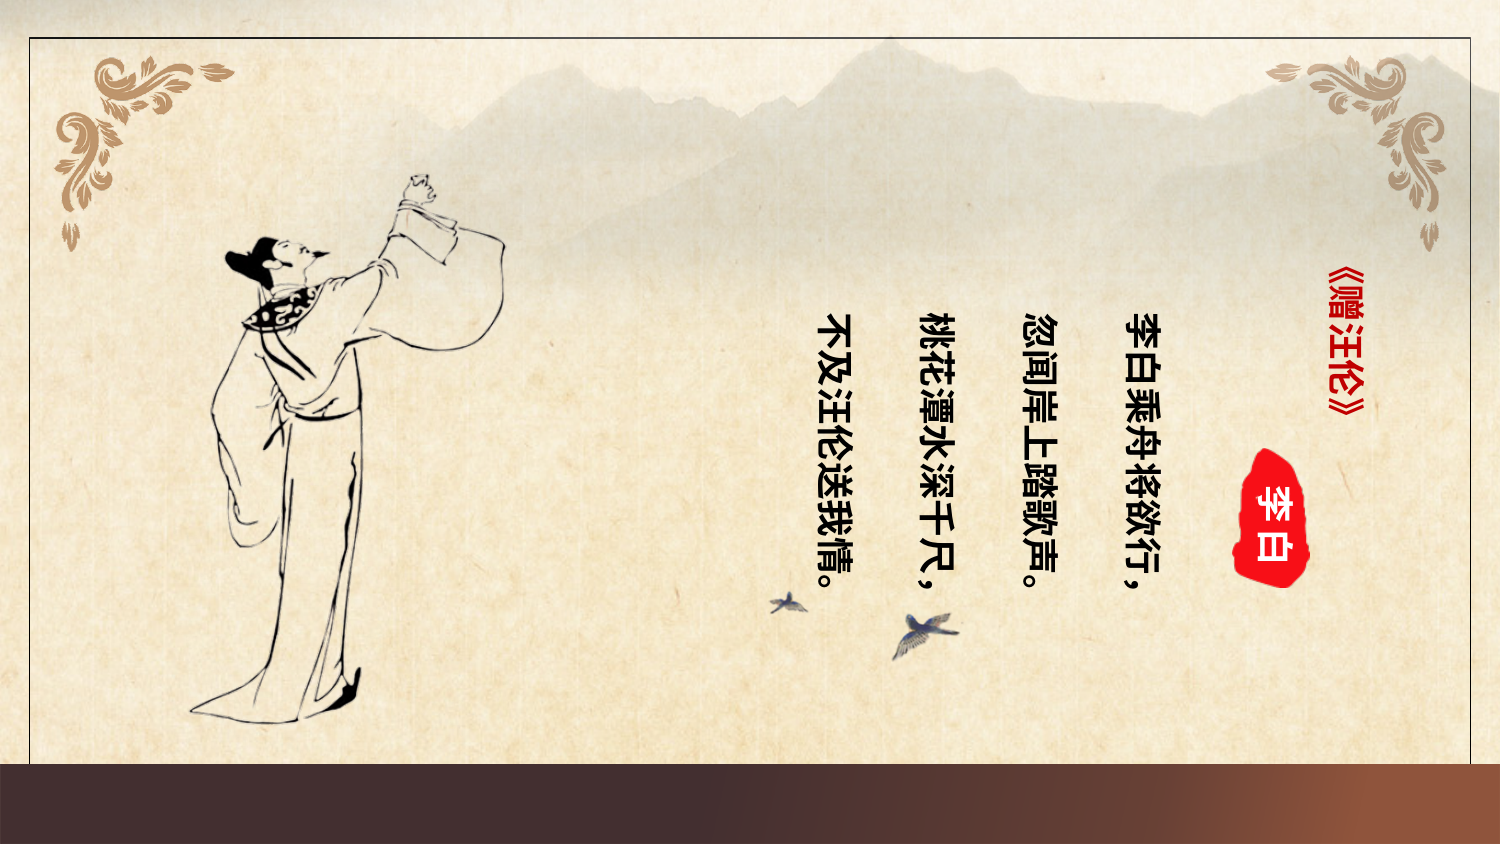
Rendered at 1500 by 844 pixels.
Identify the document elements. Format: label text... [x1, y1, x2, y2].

text_box 忽闻岸上踏歌声。 [995, 478, 1072, 612]
text_box 不及汪伦送我情。 [790, 478, 866, 559]
picture [0, 0, 1500, 844]
text_box 李白乘舟将欲行， [1098, 478, 1175, 612]
text_box 桃花潭水深千尺， [893, 478, 969, 612]
